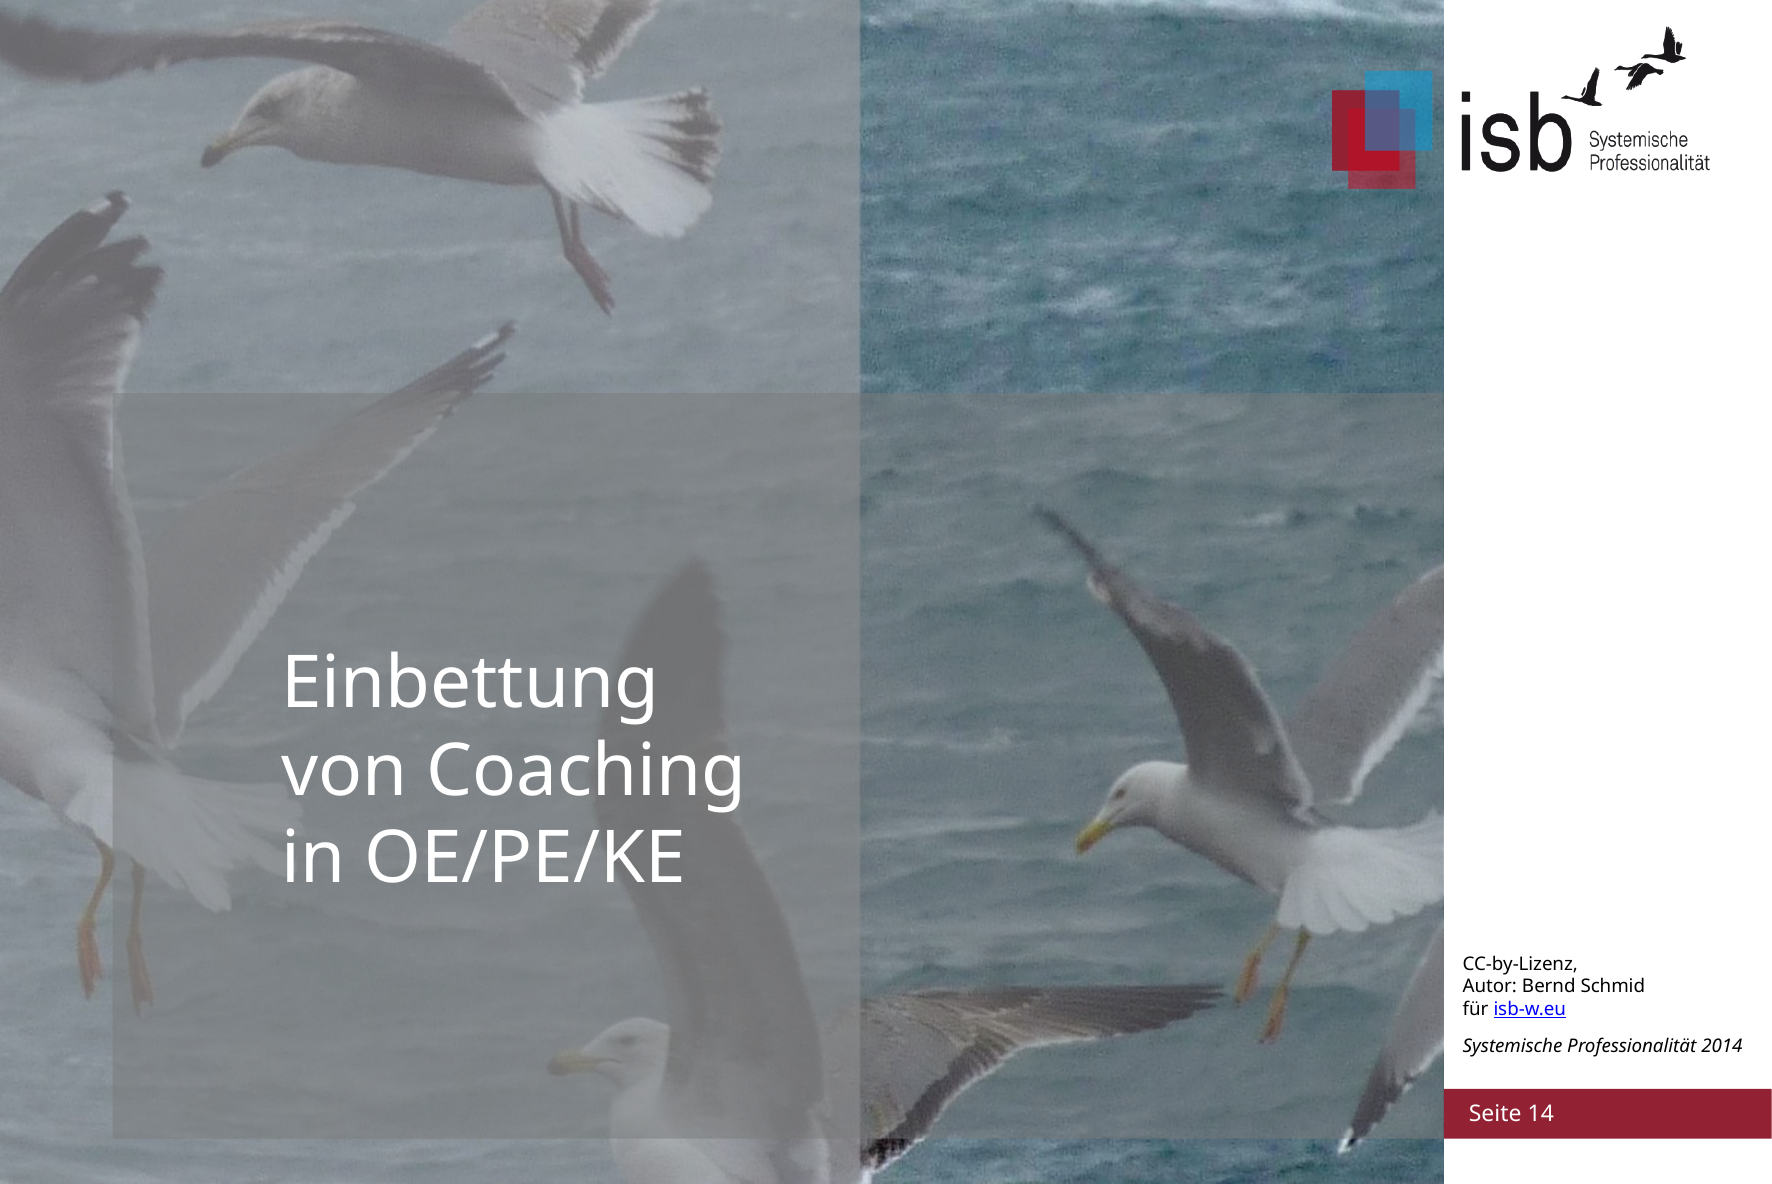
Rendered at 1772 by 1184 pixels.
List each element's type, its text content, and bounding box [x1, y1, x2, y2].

title Einbettung von Coaching in OE/PE/KE [112, 393, 1444, 1139]
picture [0, 0, 1725, 1184]
slide_number Seite 14 [1443, 1088, 1772, 1139]
